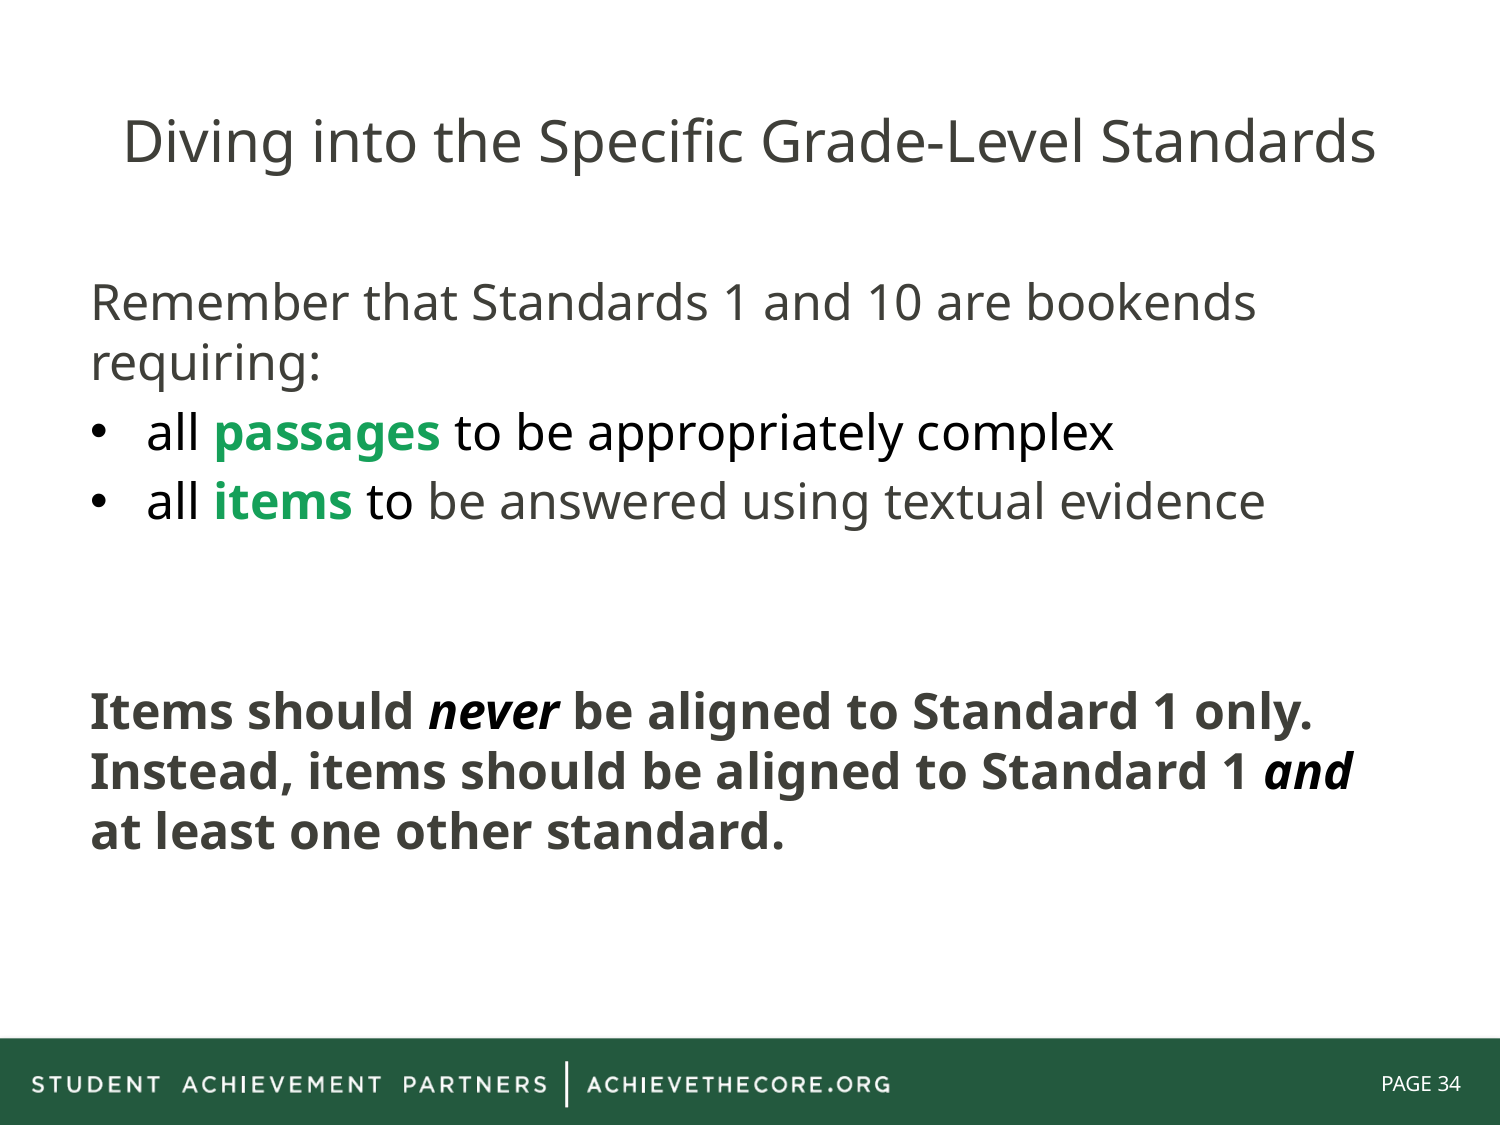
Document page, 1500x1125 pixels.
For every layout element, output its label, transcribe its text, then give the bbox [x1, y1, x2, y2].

title Diving into the Specific Grade-Level Standards [75, 45, 1425, 233]
list Remember that Standards 1 and 10 are bookends requiring: all passages to be appropriately complex all items to be answered using textual evidence Items should never be aligned to Standard 1 only. Instead, items should be aligned to Standard 1 and at least one other standard. [75, 262, 1425, 1005]
